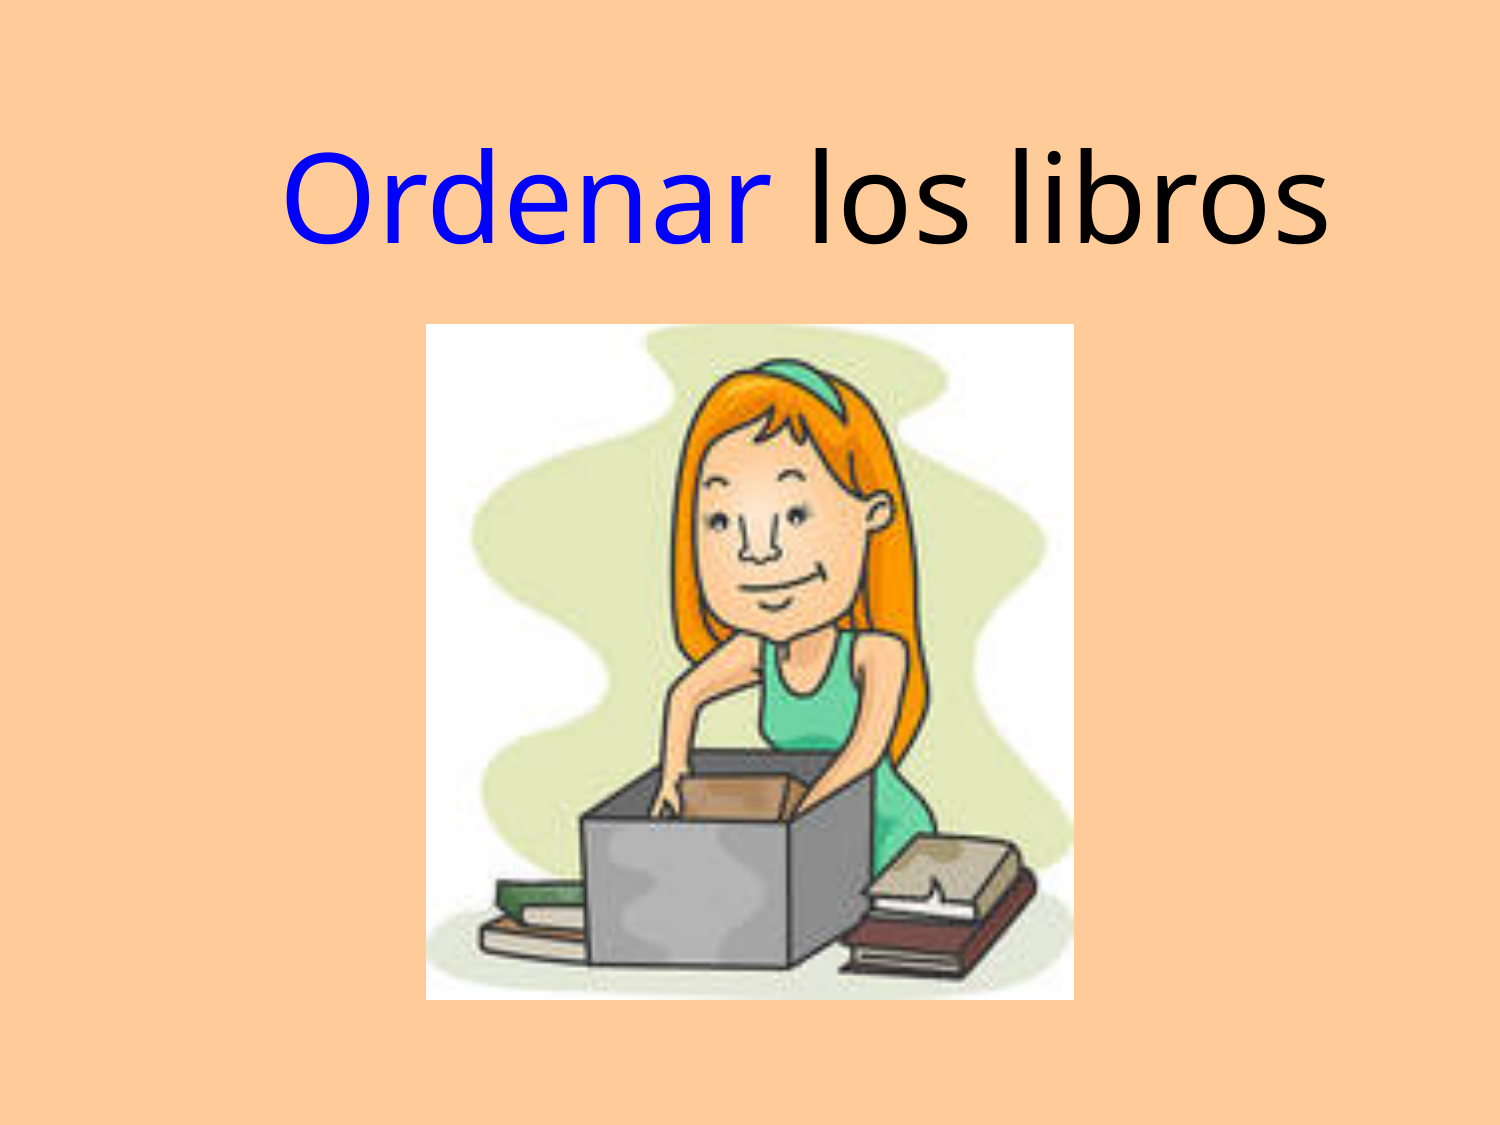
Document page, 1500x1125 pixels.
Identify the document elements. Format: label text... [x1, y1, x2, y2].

title Ordenar los libros [112, 99, 1500, 288]
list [112, 324, 1388, 1001]
